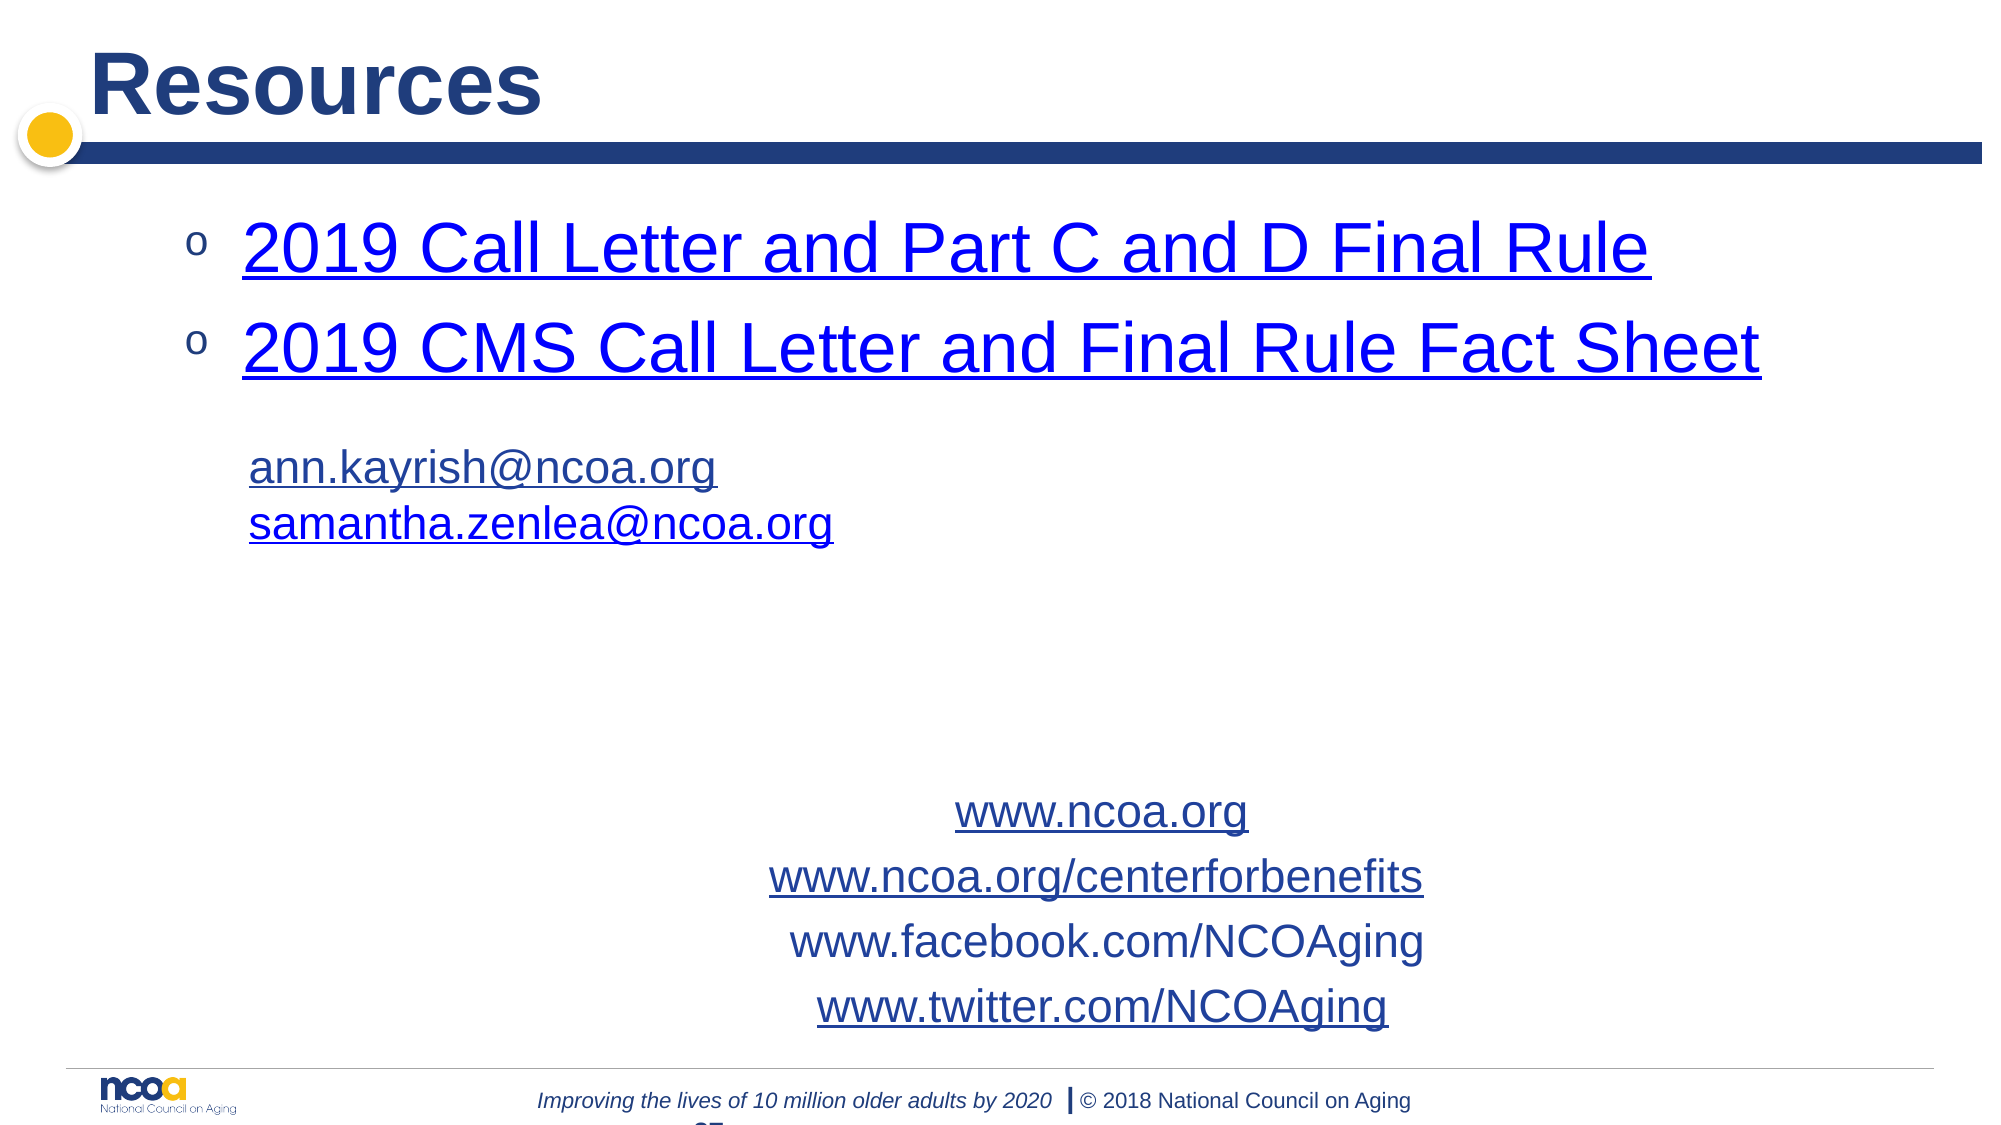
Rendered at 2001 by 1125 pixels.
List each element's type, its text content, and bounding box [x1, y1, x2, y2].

list 2019 Call Letter and Part C and D Final Rule 2019 CMS Call Letter and Final Rule Fact Sheet ann.kayrish@ncoa.org samantha.zenlea@ncoa.org www.ncoa.org www.ncoa.org/centerforbenefits www.facebook.com/NCOAging www.twitter.com/NCOAging [75, 194, 1982, 1048]
title Resources [74, 17, 1982, 158]
picture [101, 1077, 236, 1115]
